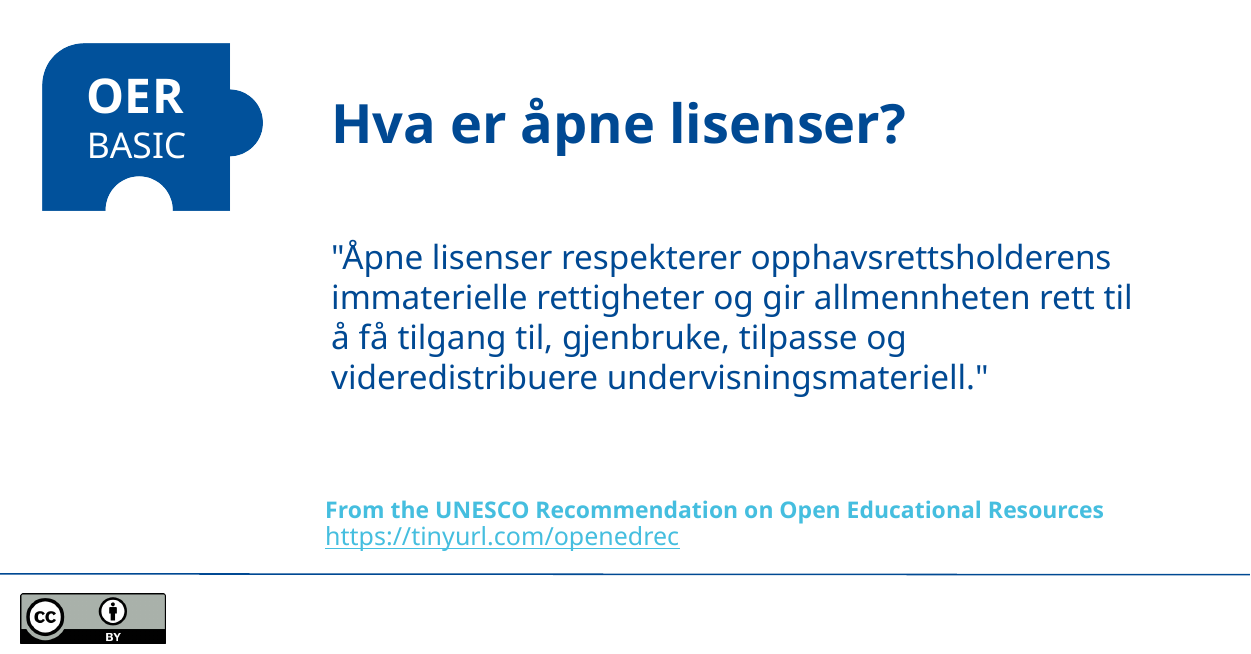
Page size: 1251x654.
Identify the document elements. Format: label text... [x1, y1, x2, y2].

text_box https://tinyurl.com/openedrec [312, 508, 765, 567]
text_box OER BASIC [266, 50, 410, 181]
text_box From the UNESCO Recommendation on Open Educational Resources [312, 482, 1250, 535]
text_box [0, 582, 1250, 654]
picture [41, 43, 263, 212]
text_box "Åpne lisenser respekterer opphavsrettsholderens immaterielle rettigheter og gir allmennheten rett til å få tilgang til, gjenbruke, tilpasse og videredistribuere undervisningsmateriell." [319, 223, 1157, 448]
picture [20, 592, 166, 645]
text_box Hva er åpne lisenser? [410, 77, 1175, 167]
